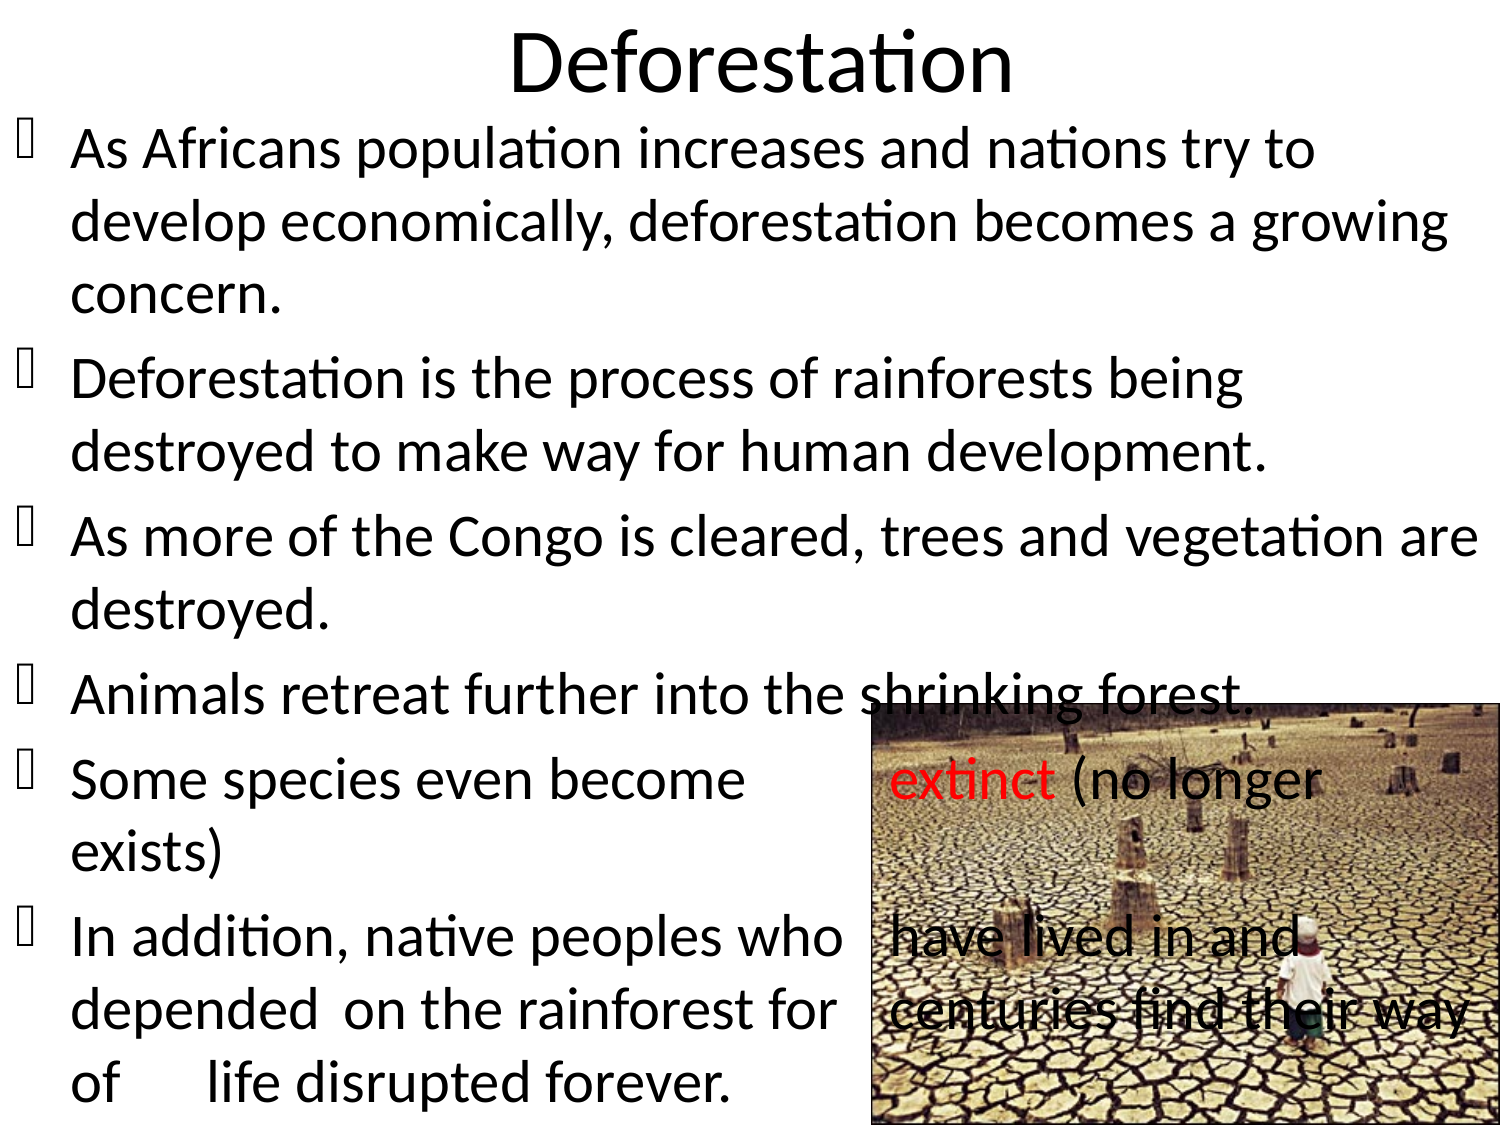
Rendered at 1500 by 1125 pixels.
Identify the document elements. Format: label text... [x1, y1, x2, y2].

title Deforestation [50, 0, 1475, 99]
list As Africans population increases and nations try to develop economically, deforestation becomes a growing concern. Deforestation is the process of rainforests being destroyed to make way for human development. As more of the Congo is cleared, trees and vegetation are destroyed. Animals retreat further into the shrinking forest. Some species even become extinct (no longer exists) In addition, native peoples who have lived in and depended on the rainforest for centuries find their way of life disrupted forever. [0, 99, 1500, 1125]
picture [871, 702, 1500, 1125]
